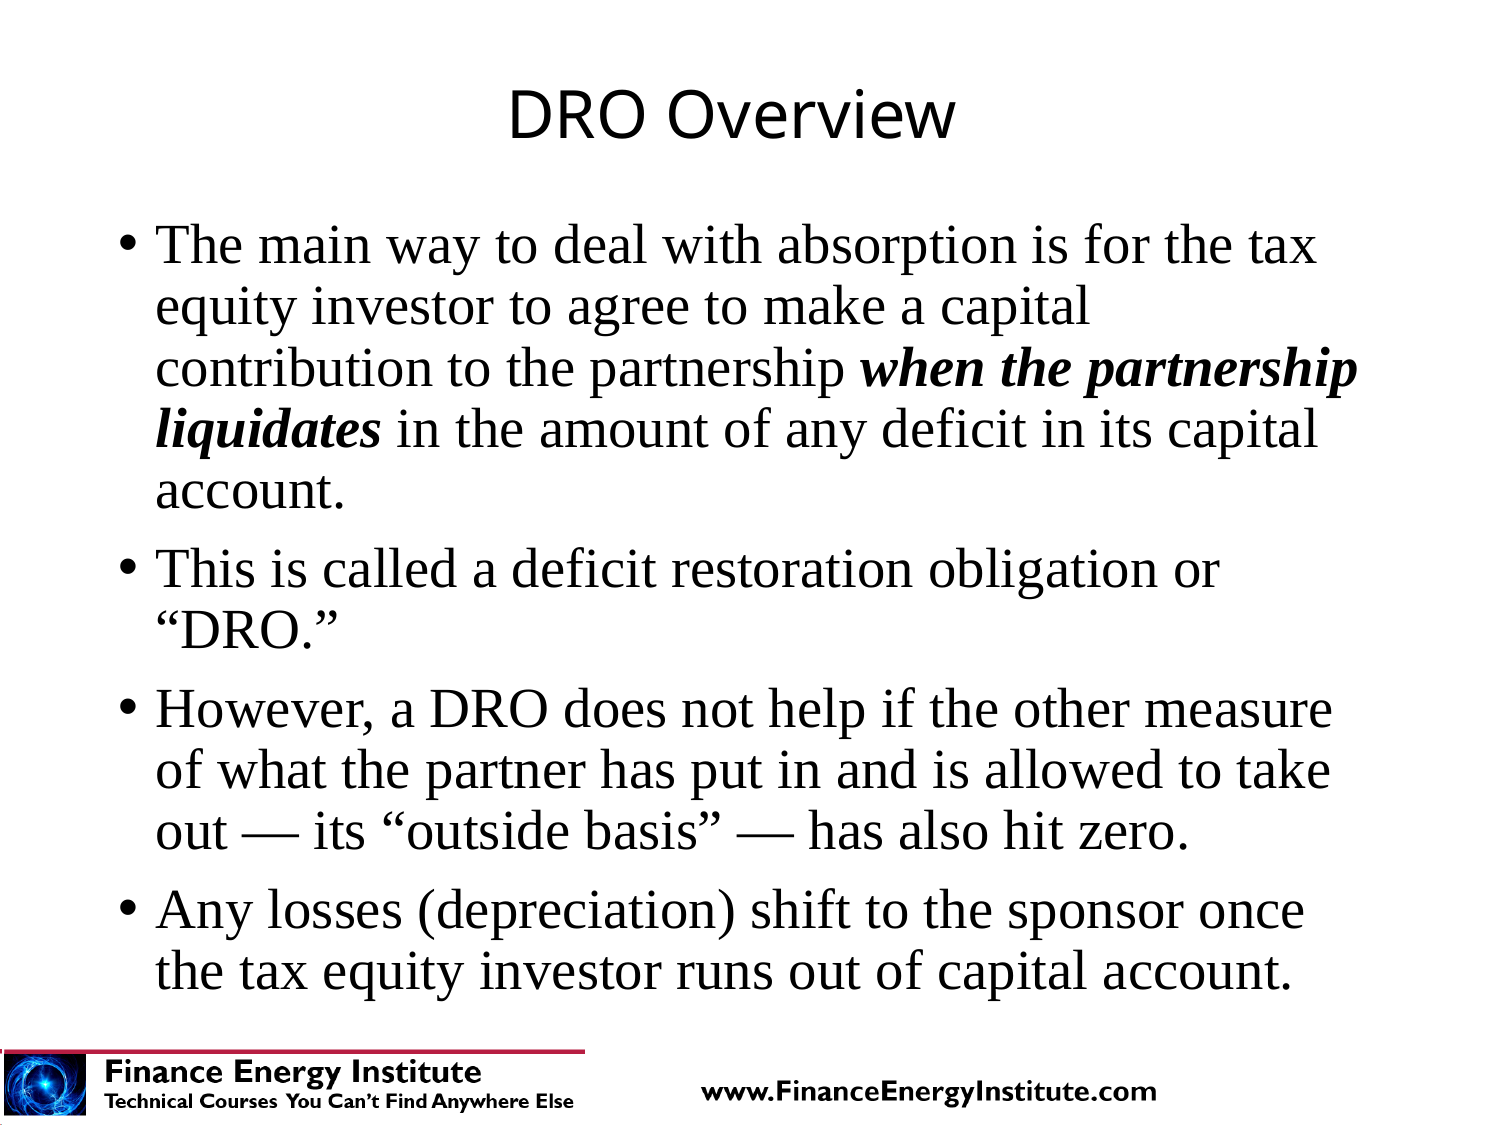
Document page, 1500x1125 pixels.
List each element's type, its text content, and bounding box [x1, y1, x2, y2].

title DRO Overview [103, 59, 1361, 174]
picture [696, 1074, 1166, 1112]
list The main way to deal with absorption is for the tax equity investor to agree to make a capital contribution to the partnership when the partnership liquidates in the amount of any deficit in its capital account. This is called a deficit restoration obligation or “DRO.” However, a DRO does not help if the other measure of what the partner has put in and is allowed to take out — its “outside basis” — has also hit zero. Any losses (depreciation) shift to the sponsor once the tax equity investor runs out of capital account. [103, 207, 1400, 1014]
picture [0, 1042, 585, 1125]
